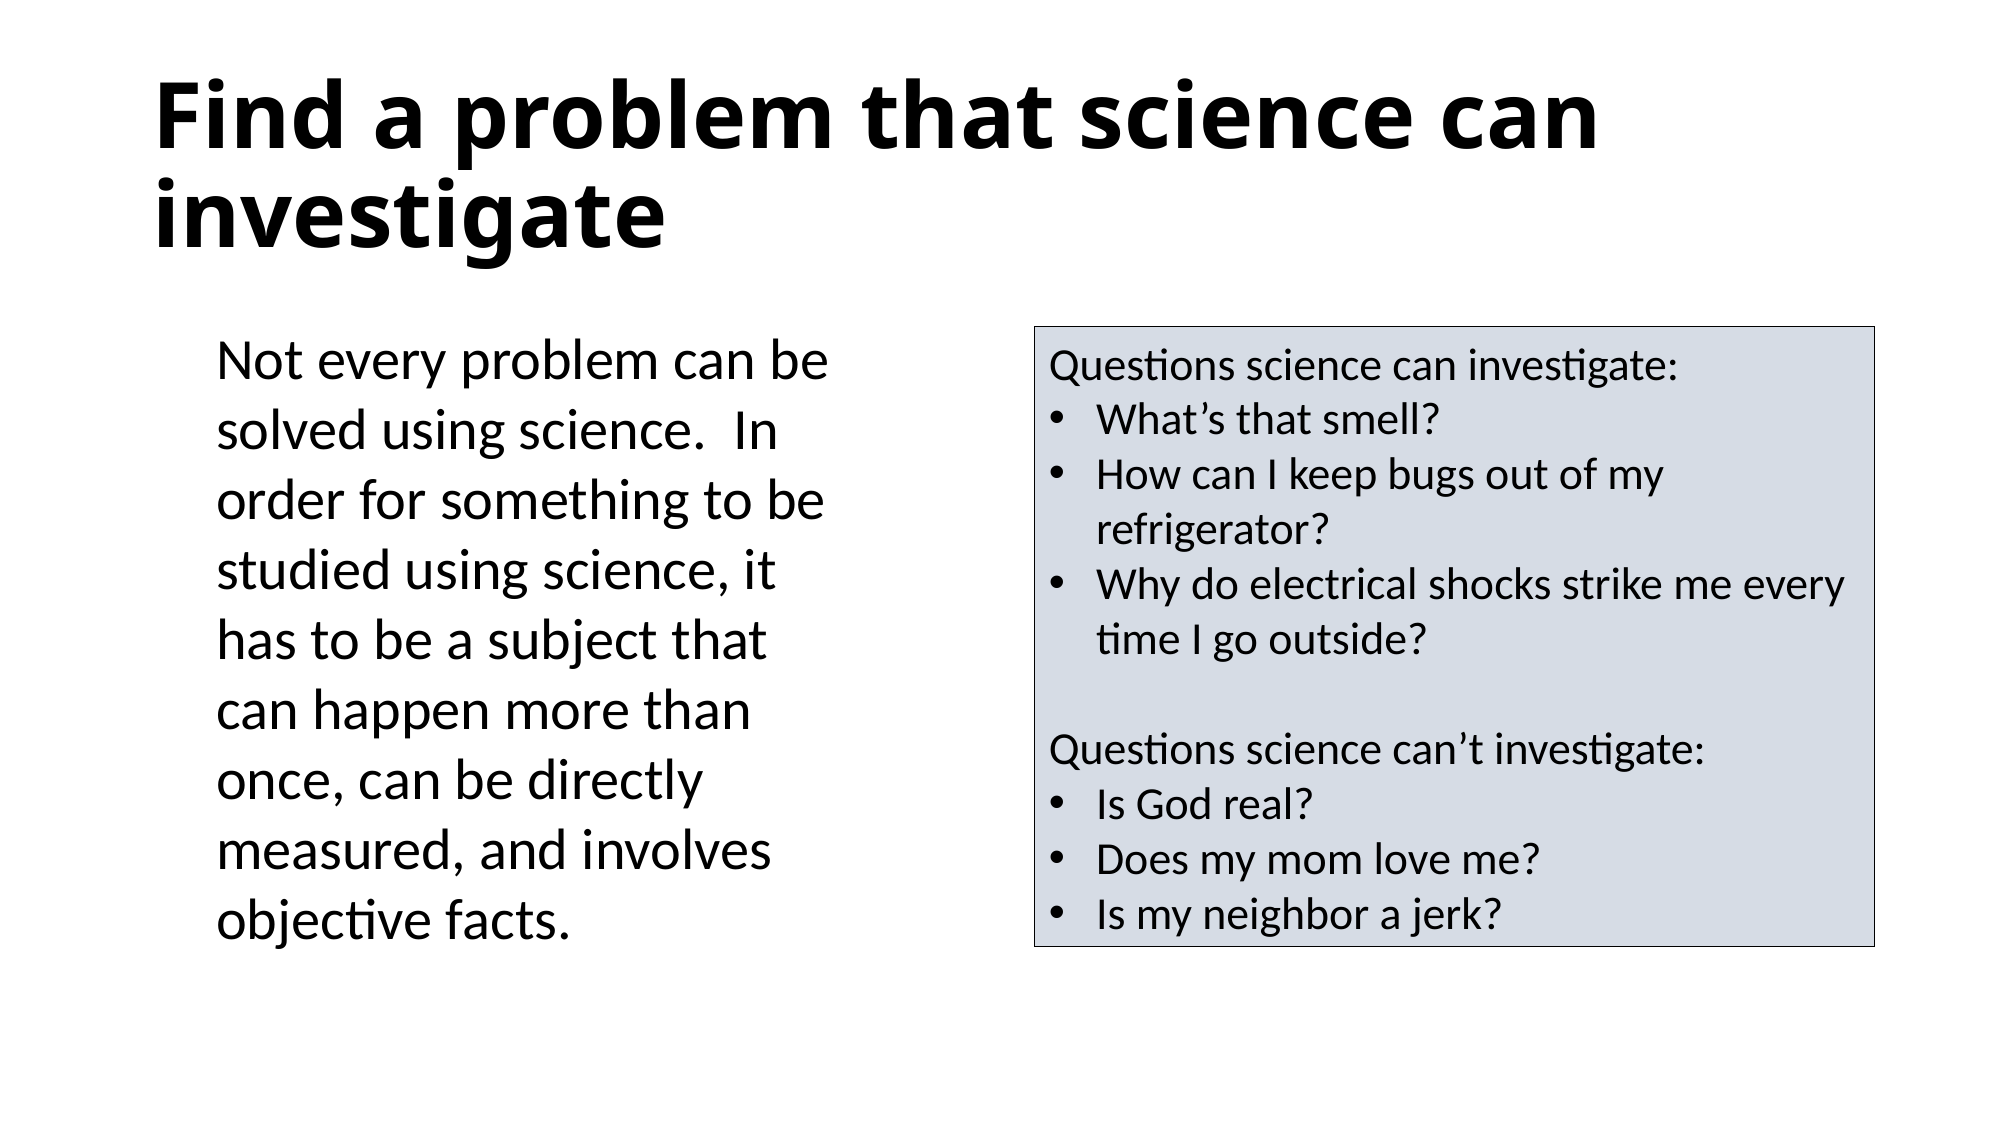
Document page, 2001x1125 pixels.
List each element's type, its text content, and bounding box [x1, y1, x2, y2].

text_box Questions science can investigate: What’s that smell? How can I keep bugs out of my refrigerator? Why do electrical shocks strike me every time I go outside? Questions science can’t investigate: Is God real? Does my mom love me? Is my neighbor a jerk? [1034, 326, 1875, 947]
text_box Not every problem can be solved using science. In order for something to be studied using science, it has to be a subject that can happen more than once, can be directly measured, and involves objective facts. [201, 314, 877, 959]
title Find a problem that science can investigate [137, 59, 1863, 278]
